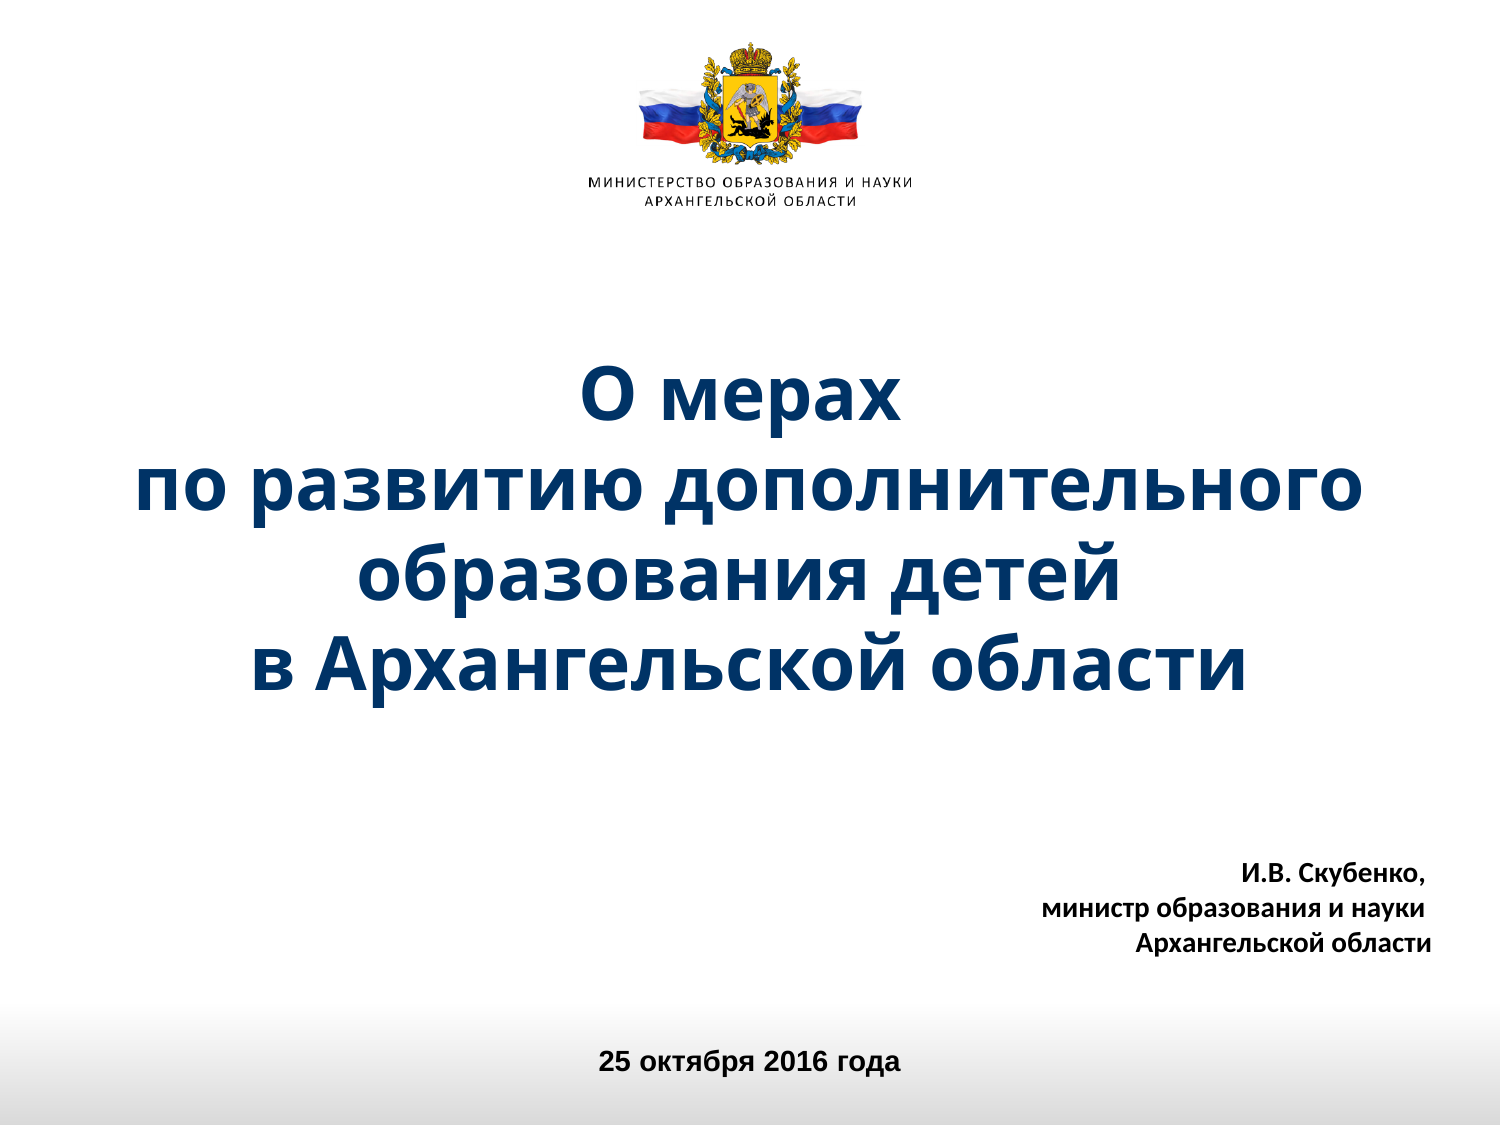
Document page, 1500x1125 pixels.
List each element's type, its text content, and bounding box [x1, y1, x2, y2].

text_box И.В. Скубенко, министр образования и науки Архангельской области [868, 846, 1448, 966]
text_box 25 октября 2016 года [572, 1034, 927, 1085]
picture [588, 42, 911, 206]
text_box О мерах по развитию дополнительного образования детей в Архангельской области [47, 337, 1453, 713]
